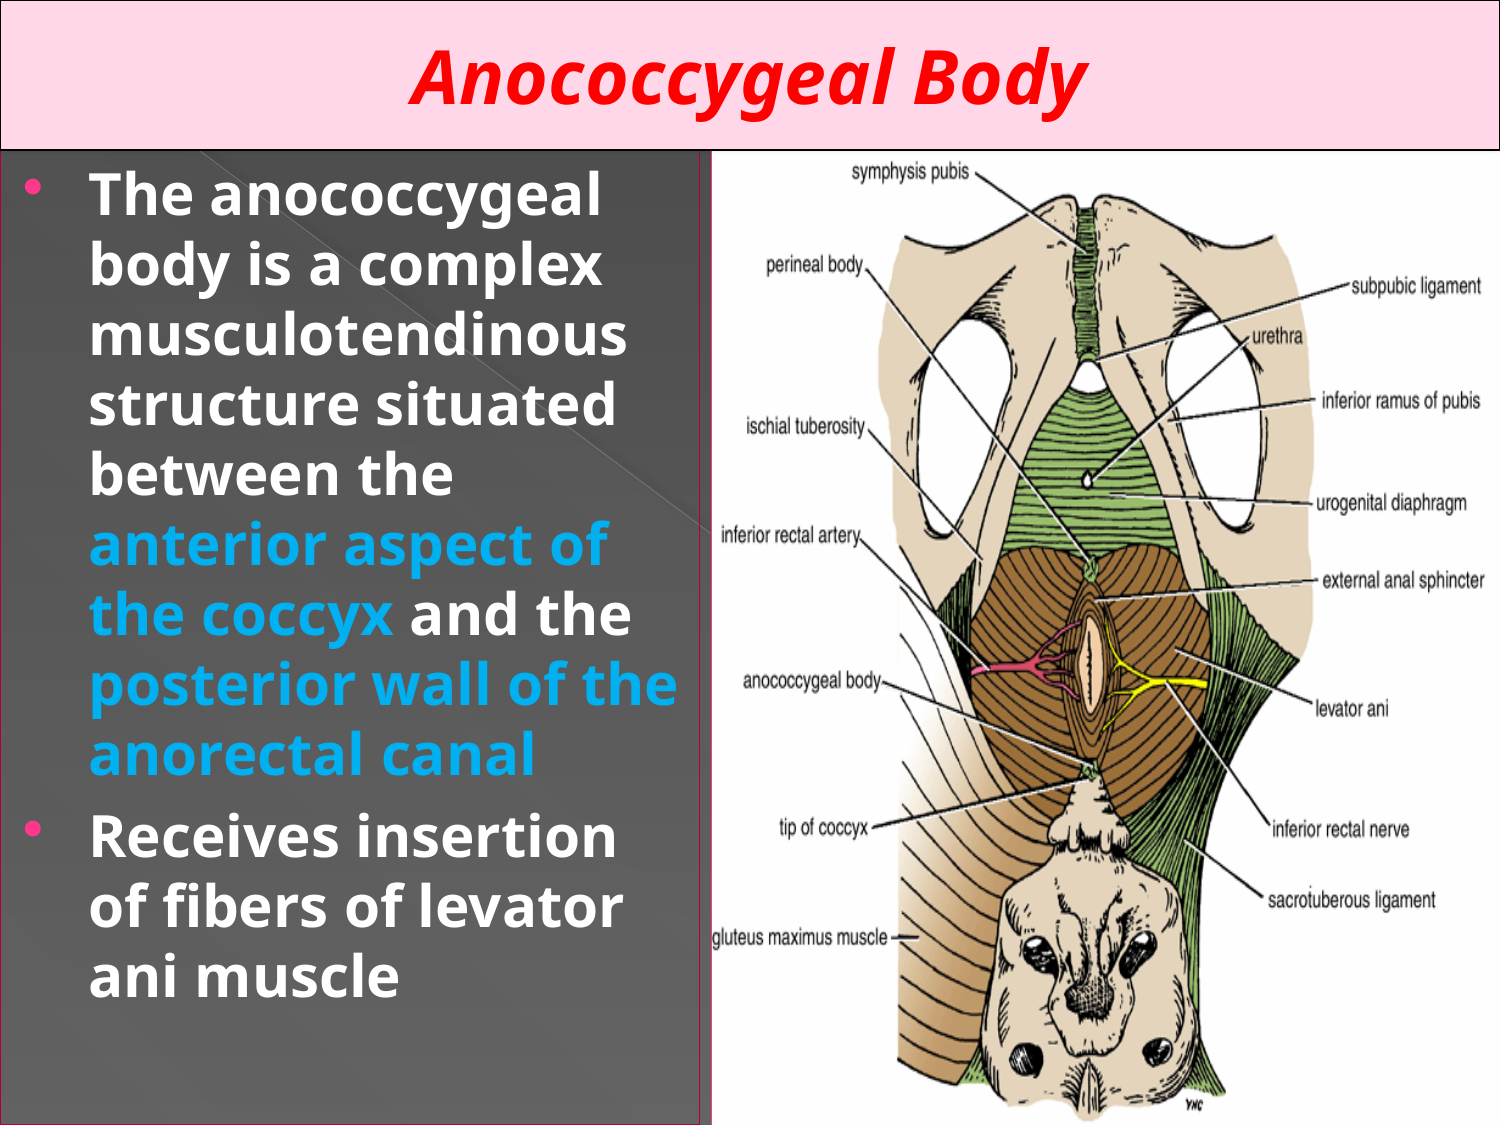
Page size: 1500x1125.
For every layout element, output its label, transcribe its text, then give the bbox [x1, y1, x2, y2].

text_box Anococcygeal Body [0, 0, 1500, 151]
list The anococcygeal body is a complex musculotendinous structure situated between the anterior aspect of the coccyx and the posterior wall of the anorectal canal Receives insertion of fibers of levator ani muscle [0, 152, 700, 1125]
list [712, 149, 1500, 1125]
